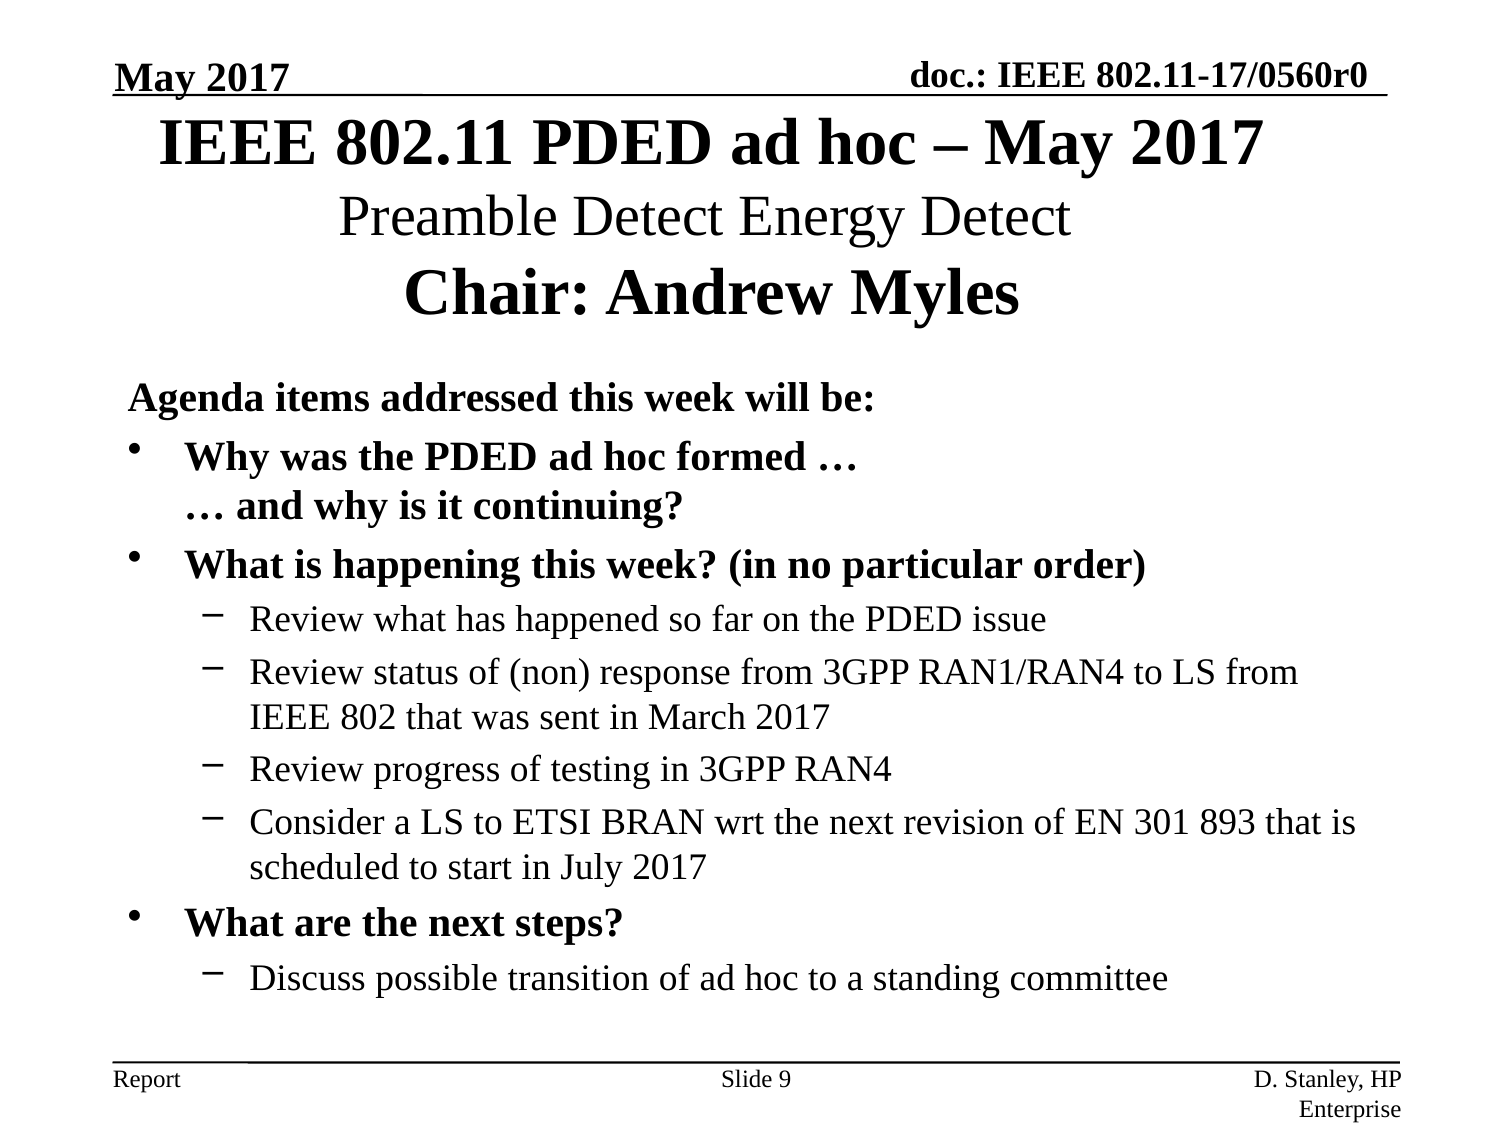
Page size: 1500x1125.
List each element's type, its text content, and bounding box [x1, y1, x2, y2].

list Agenda items addressed this week will be: Why was the PDED ad hoc formed … … and why is it continuing? What is happening this week? (in no particular order) Review what has happened so far on the PDED issue Review status of (non) response from 3GPP RAN1/RAN4 to LS from IEEE 802 that was sent in March 2017 Review progress of testing in 3GPP RAN4 Consider a LS to ETSI BRAN wrt the next revision of EN 301 893 that is scheduled to start in July 2017 What are the next steps? Discuss possible transition of ad hoc to a standing committee [112, 362, 1375, 1038]
title IEEE 802.11 PDED ad hoc – May 2017 Preamble Detect Energy Detect Chair: Andrew Myles [75, 125, 1350, 300]
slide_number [114, 49, 413, 100]
footer D. Stanley, HP Enterprise [1170, 1062, 1402, 1093]
slide_number Slide 9 [720, 1062, 792, 1093]
